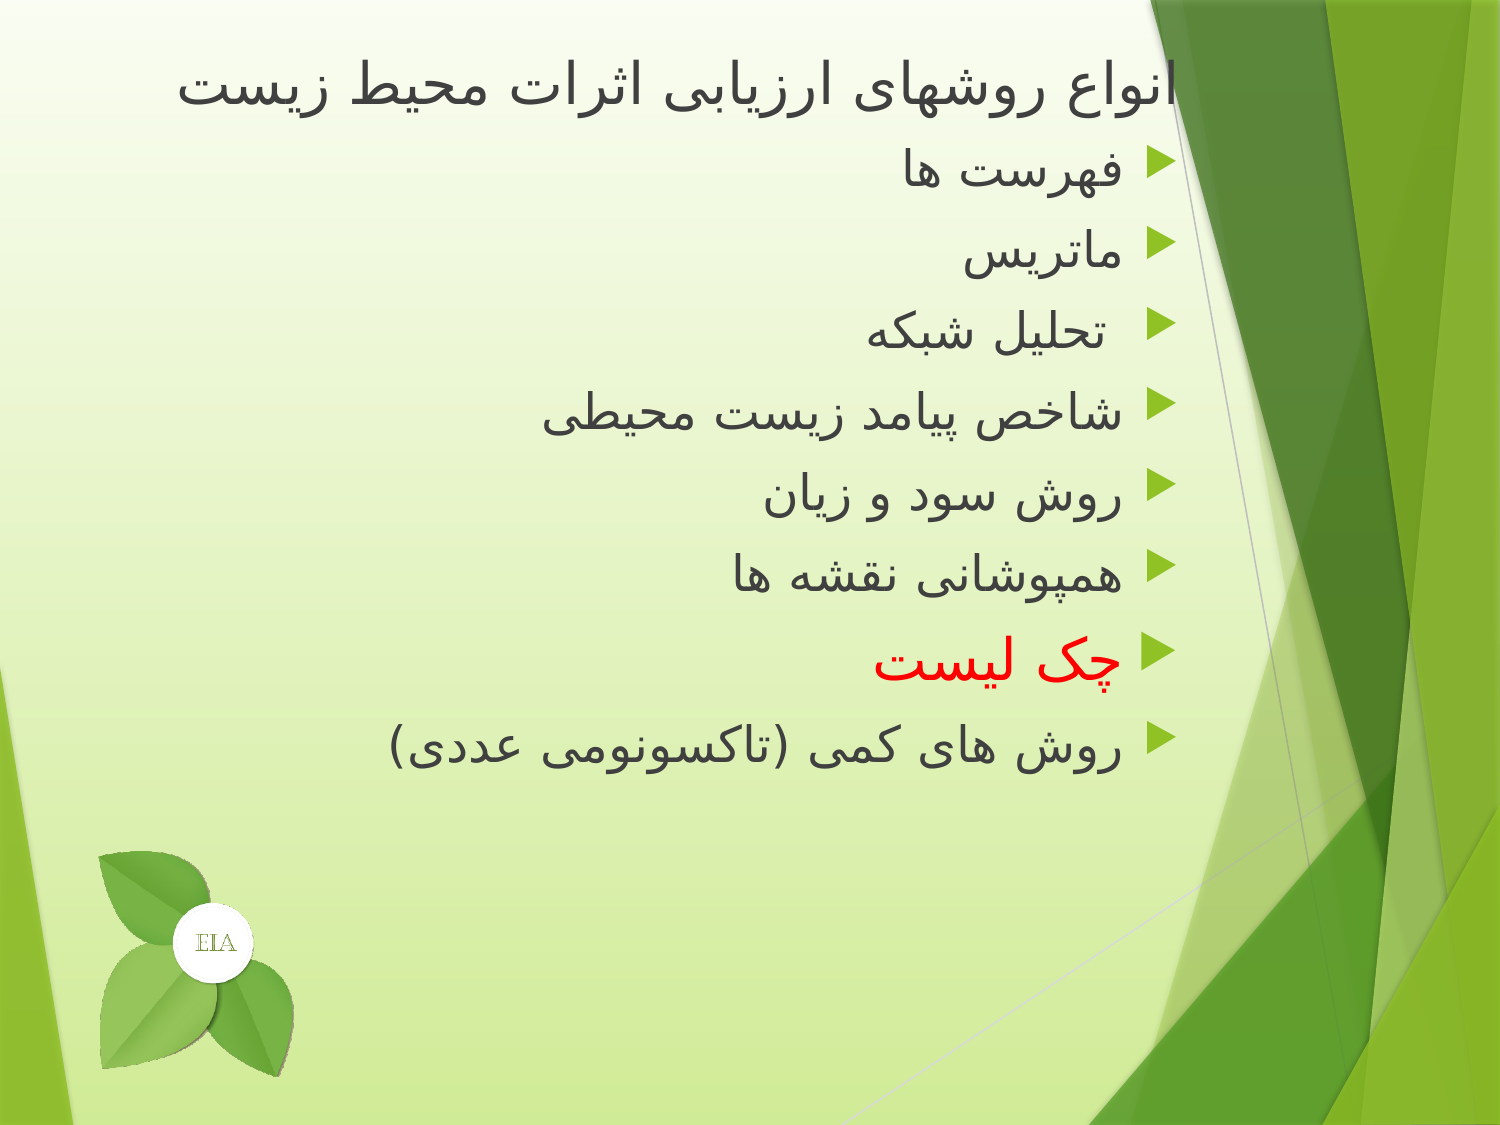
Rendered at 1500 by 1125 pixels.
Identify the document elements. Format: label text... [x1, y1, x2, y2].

picture [98, 843, 294, 1077]
list انواع روشهای ارزیابی اثرات محیط زیست فهرست ها ماتریس تحلیل شبکه شاخص پیامد زیست محیطی روش سود و زیان همپوشانی نقشه ها چک لیست روش های کمی (تاکسونومی عددی) [63, 38, 1196, 1077]
